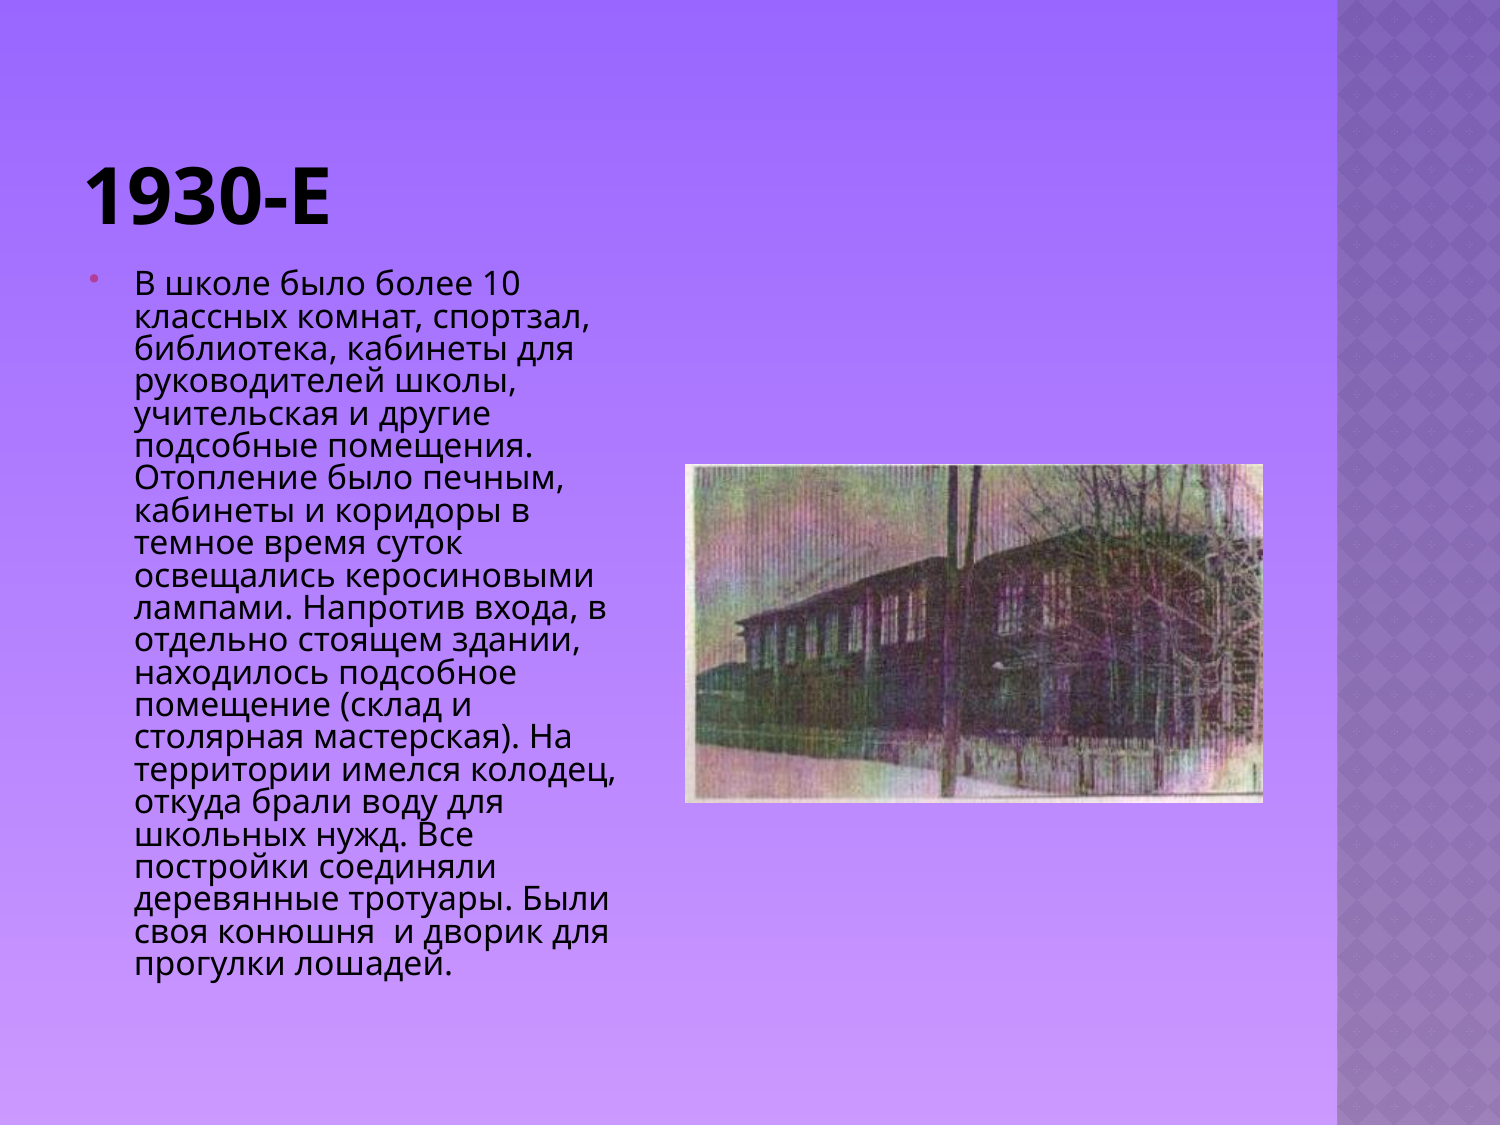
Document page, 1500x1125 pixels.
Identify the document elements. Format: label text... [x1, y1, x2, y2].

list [684, 464, 1264, 804]
list В школе было более 10 классных комнат, спортзал, библиотека, кабинеты для руководителей школы, учительская и другие подсобные помещения. Отопление было печным, кабинеты и коридоры в темное время суток освещались керосиновыми лампами. Напротив входа, в отдельно стоящем здании, находилось подсобное помещение (склад и столярная мастерская). На территории имелся колодец, откуда брали воду для школьных нужд. Все постройки соединяли деревянные тротуары. Были своя конюшня и дворик для прогулки лошадей. [74, 262, 653, 1006]
title 1930-е [75, 52, 1263, 240]
